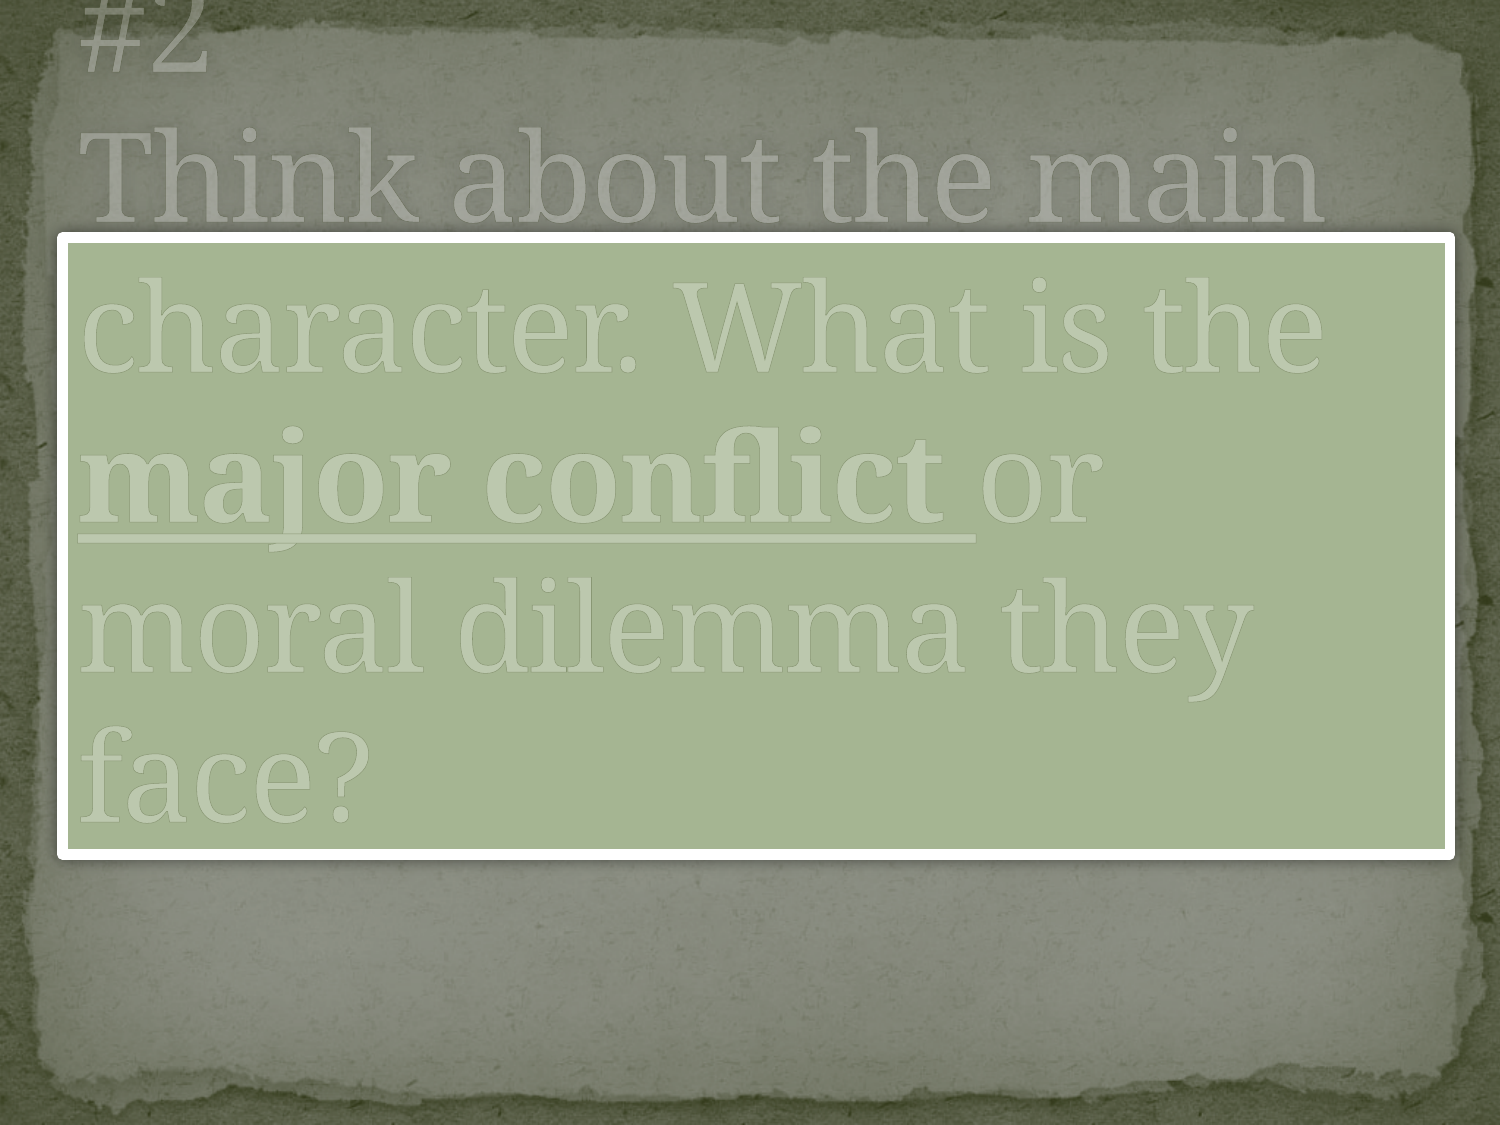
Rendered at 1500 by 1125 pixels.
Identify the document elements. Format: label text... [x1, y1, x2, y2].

title #2 Think about the main character. What is the major conflict or moral dilemma they face? [57, 232, 1455, 860]
